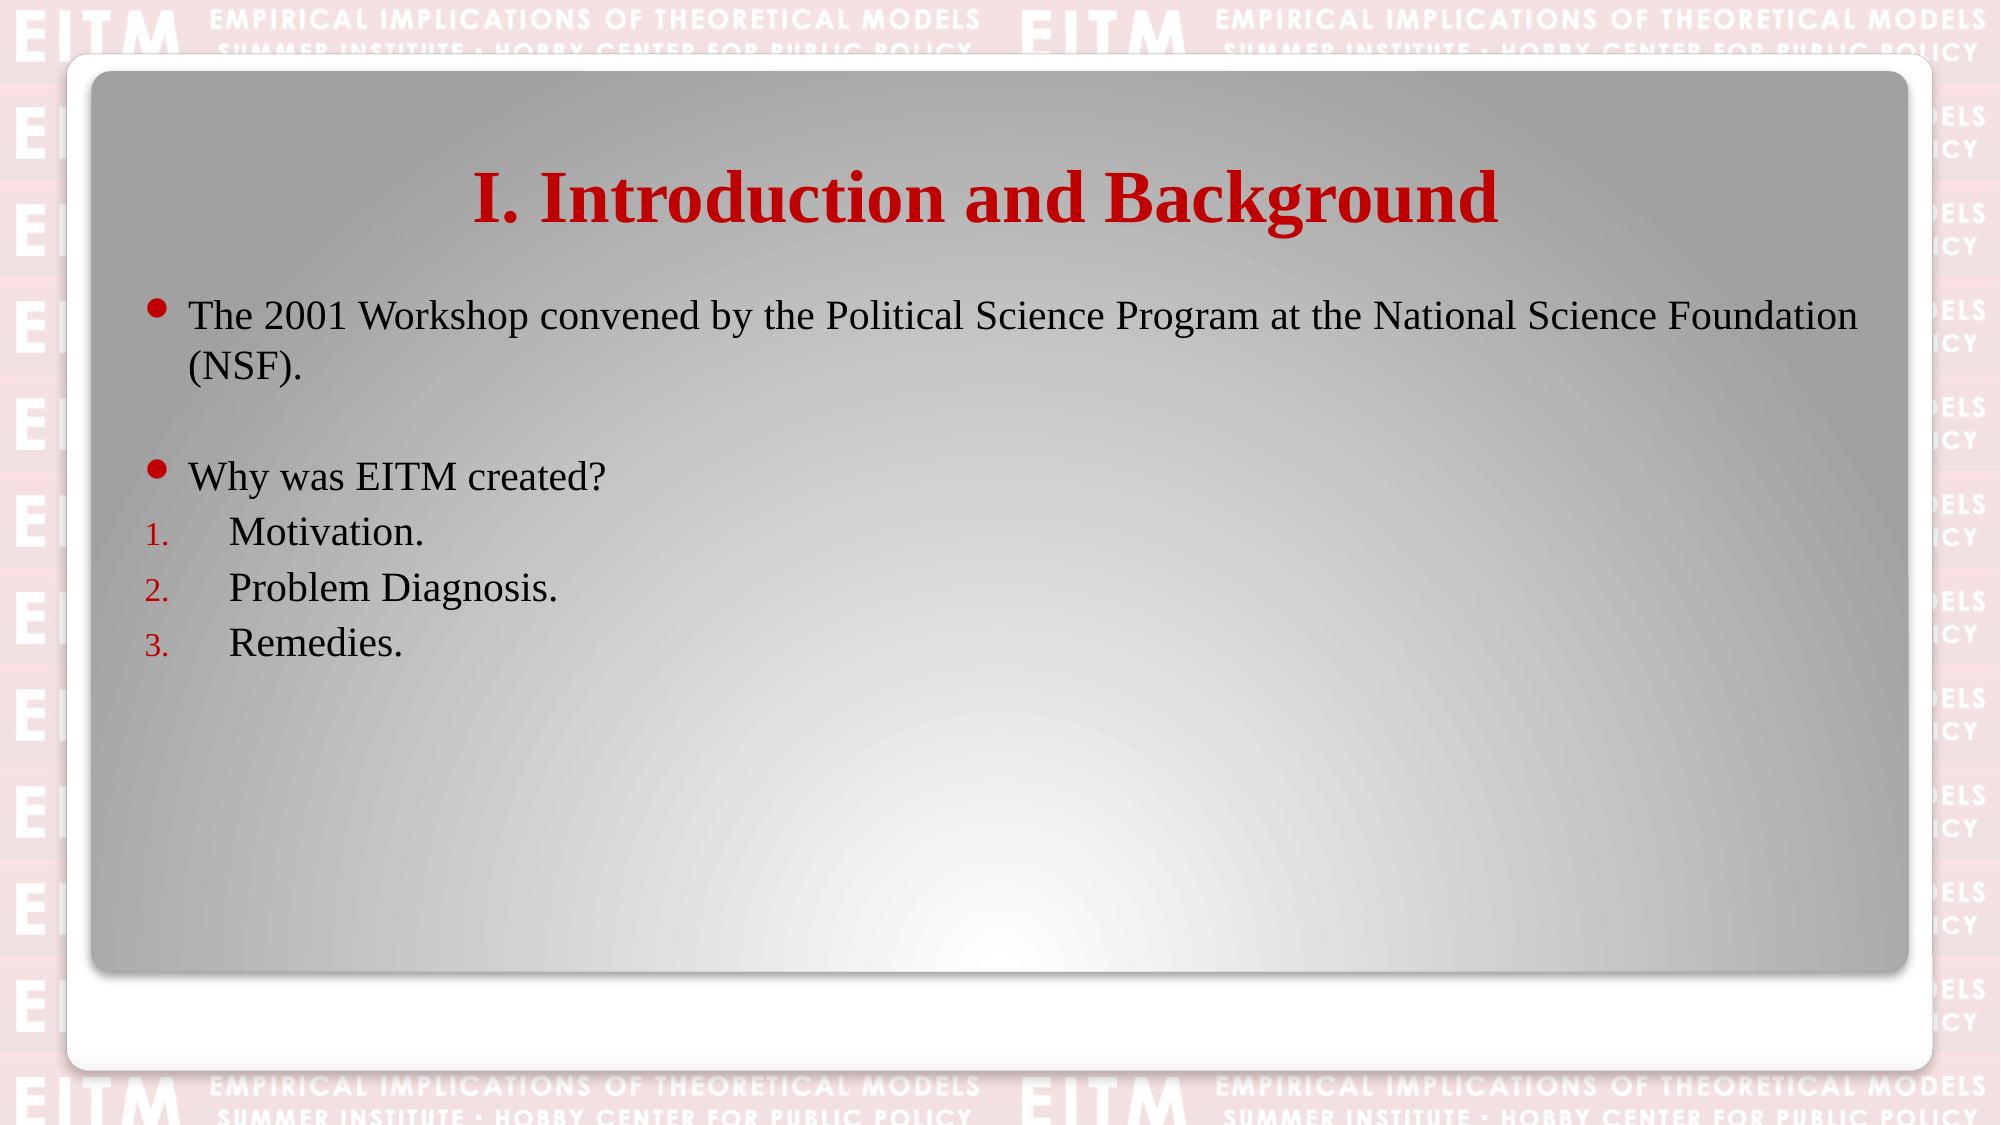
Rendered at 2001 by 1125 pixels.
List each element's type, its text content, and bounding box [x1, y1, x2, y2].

list The 2001 Workshop convened by the Political Science Program at the National Science Foundation (NSF). Why was EITM created? Motivation. Problem Diagnosis. Remedies. [114, 272, 1876, 961]
title I. Introduction and Background [100, 72, 1891, 245]
